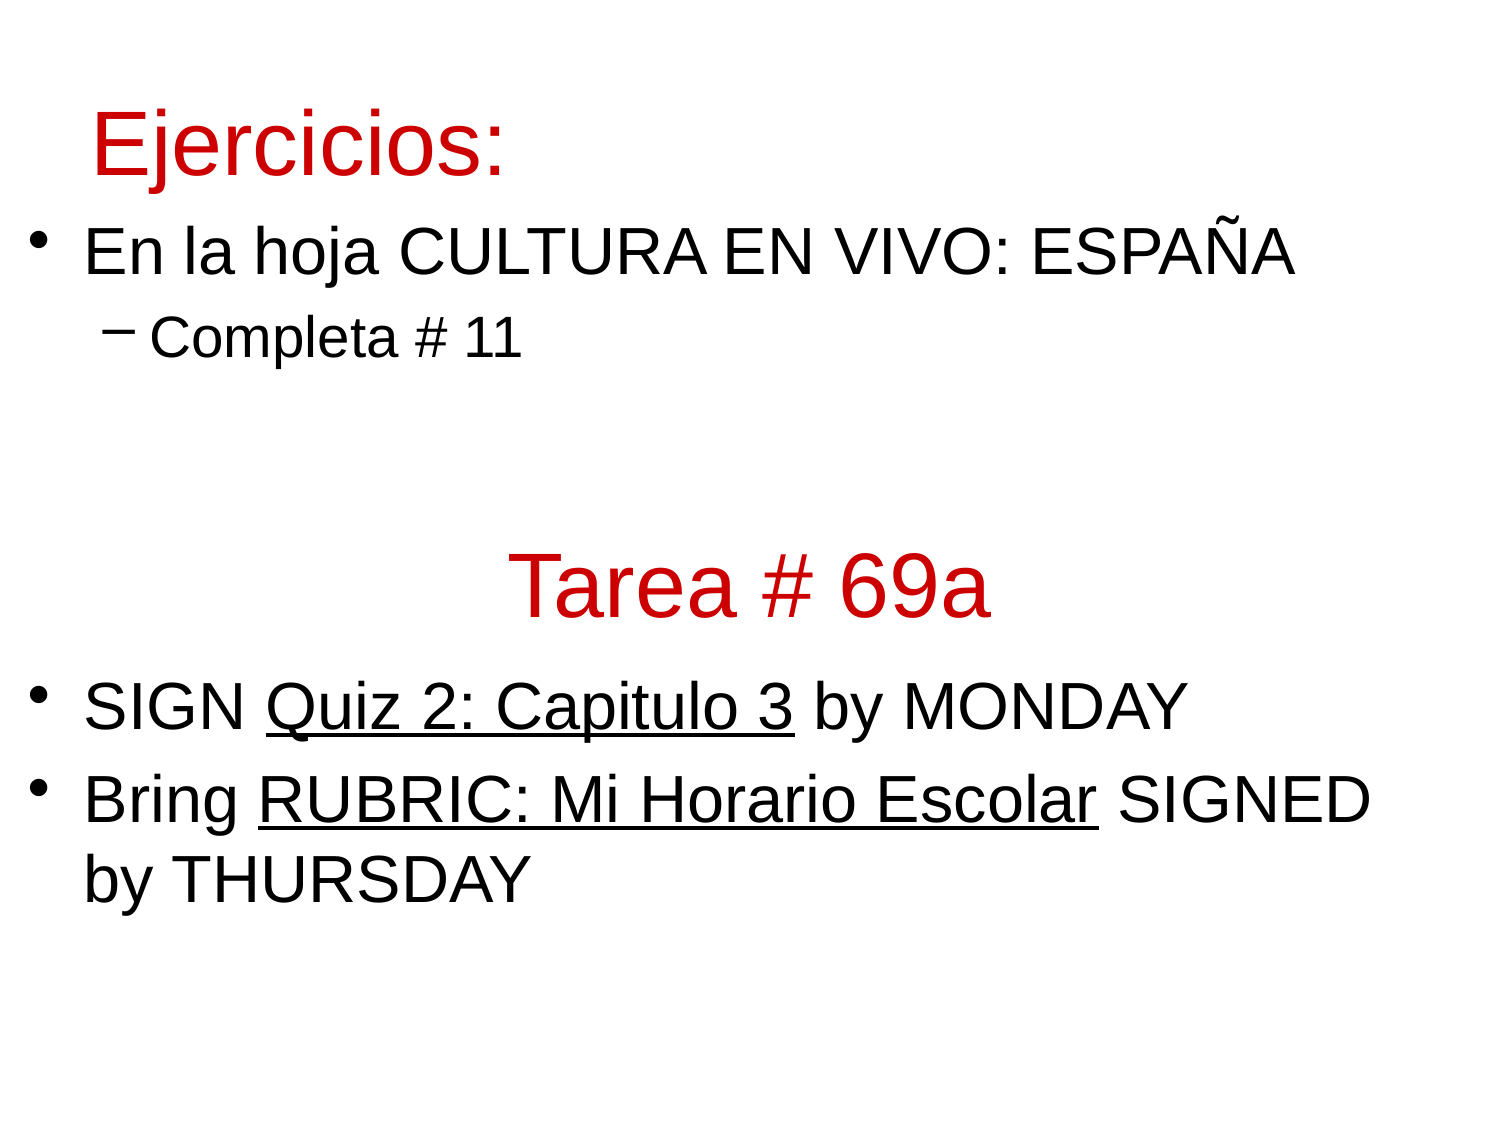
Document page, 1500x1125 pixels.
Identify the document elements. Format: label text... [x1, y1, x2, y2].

text_box Tarea # 69a [74, 487, 1425, 675]
list En la hoja CULTURA EN VIVO: ESPAÑA Completa # 11 SIGN Quiz 2: Capitulo 3 by MONDAY Bring RUBRIC: Mi Horario Escolar SIGNED by THURSDAY [12, 200, 1475, 1050]
title Ejercicios: [75, 45, 1425, 200]
